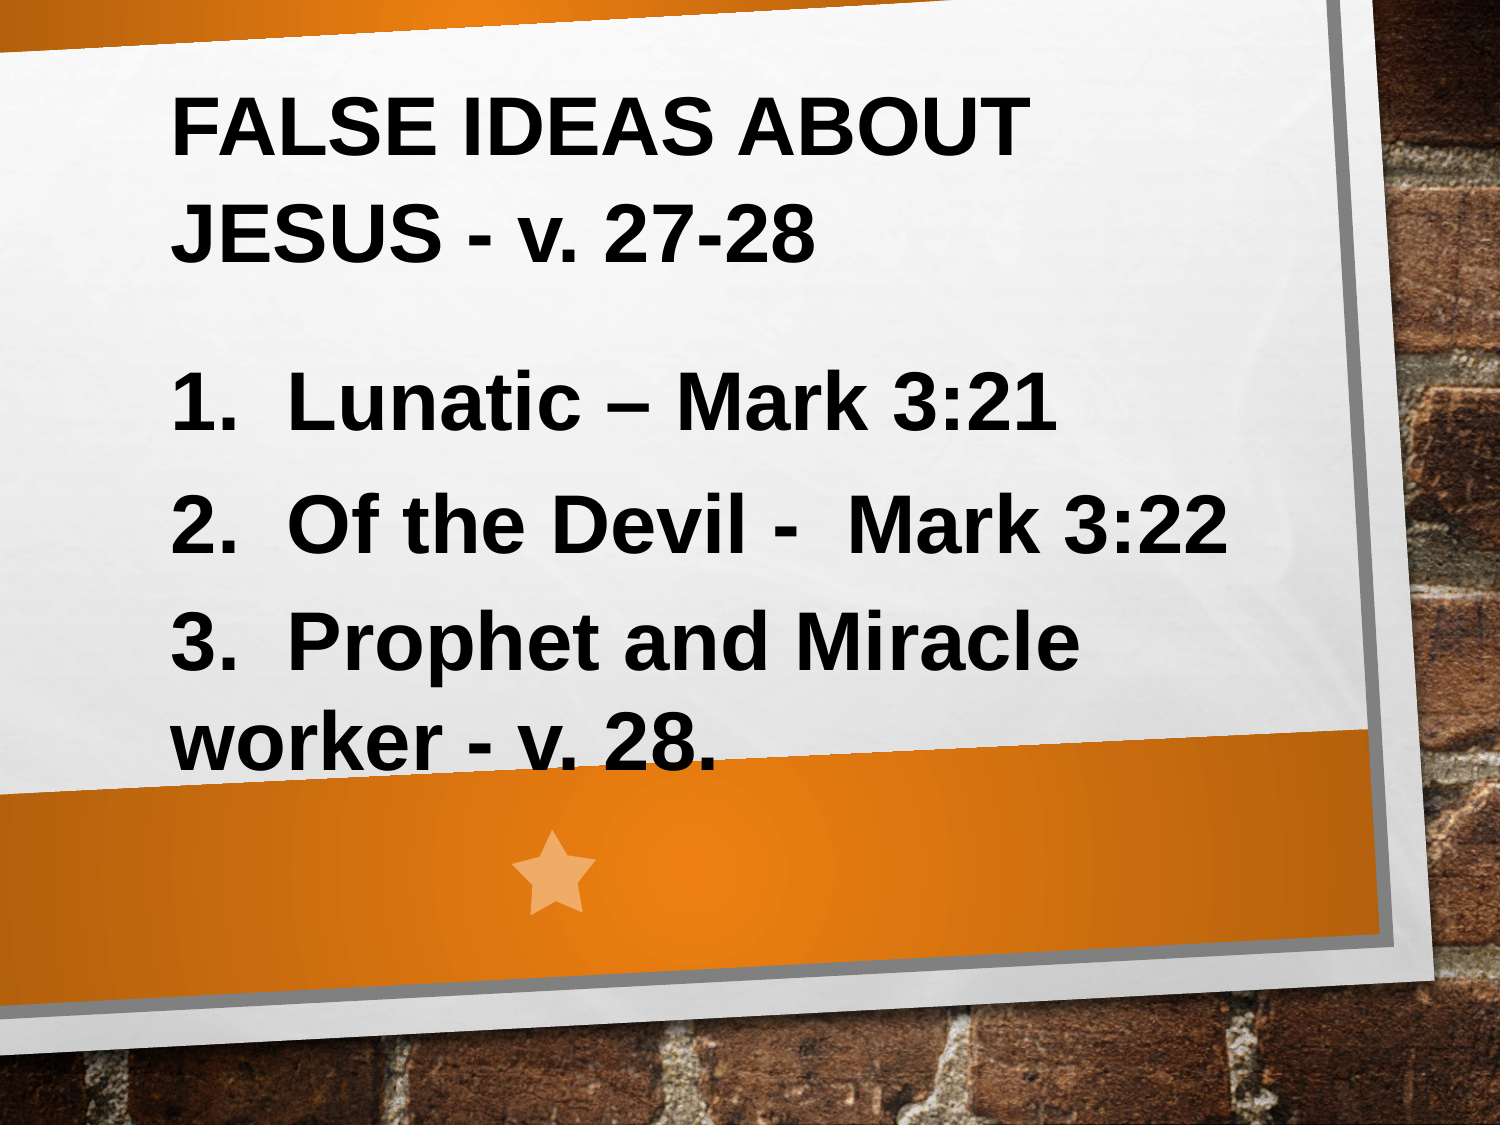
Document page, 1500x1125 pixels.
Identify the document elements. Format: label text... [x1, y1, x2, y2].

picture [0, 0, 1500, 1125]
text_box FALSE IDEAS ABOUT JESUS - v. 27-28 Lunatic – Mark 3:21 Of the Devil - Mark 3:22 3. Prophet and Miracle worker - v. 28. [156, 57, 1295, 795]
